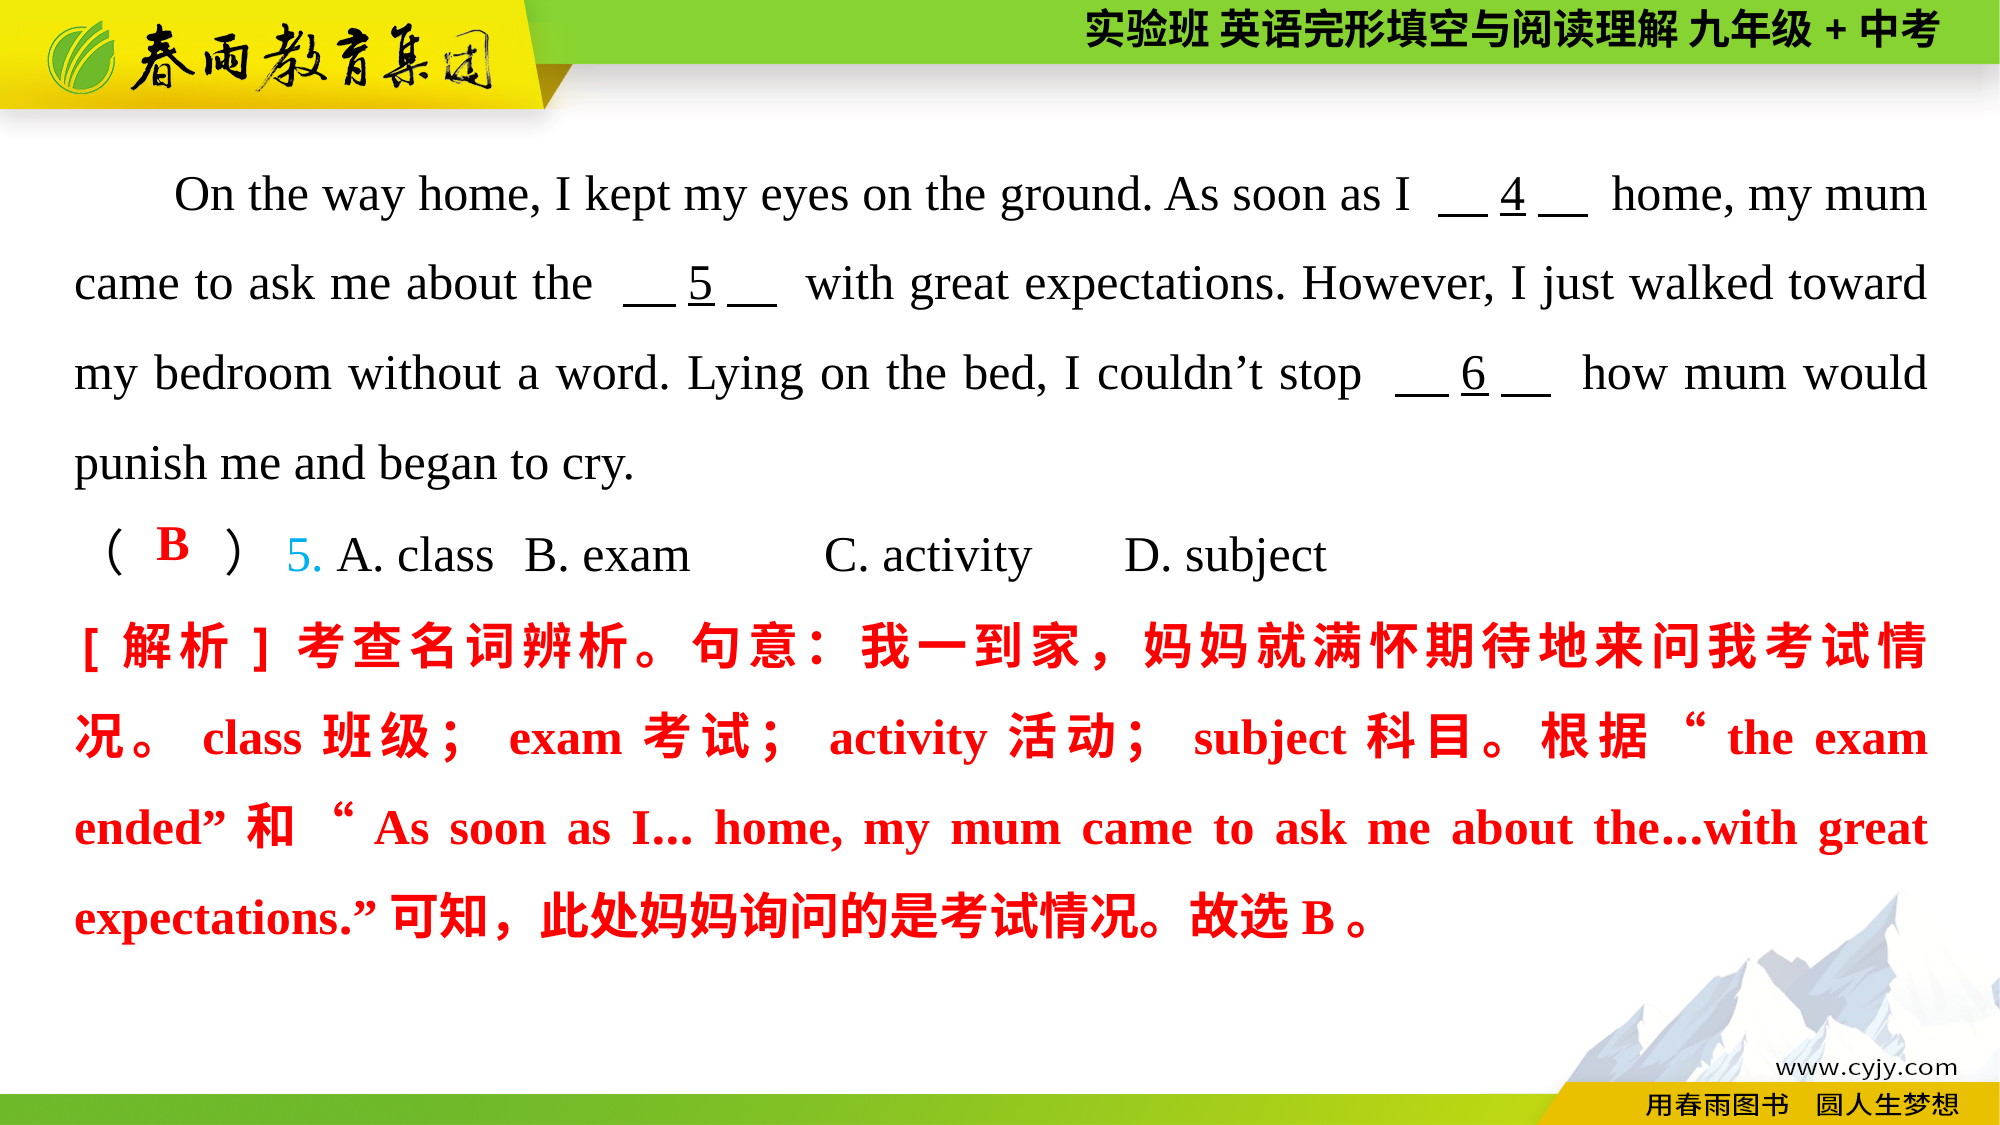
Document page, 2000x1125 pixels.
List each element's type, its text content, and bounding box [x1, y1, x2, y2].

text_box B [141, 503, 205, 578]
picture [0, 0, 2000, 1125]
list On the way home, I kept my eyes on the ground. As soon as I 4 home, my mum came to ask me about the 5 with great expectations. However, I just walked toward my bedroom without a word. Lying on the bed, I couldn’t stop 6 how mum would punish me and began to cry. [59, 122, 1944, 484]
text_box （ ）5. A. class B. exam C. activity D. subject [59, 484, 1944, 590]
text_box [解析]考查名词辨析。句意：我一到家，妈妈就满怀期待地来问我考试情况。class班级；exam考试；activity活动；subject科目。根据“the exam ended”和“As soon as I... home, my mum came to ask me about the...with great expectations.”可知，此处妈妈询问的是考试情况。故选B。 [59, 590, 1944, 953]
